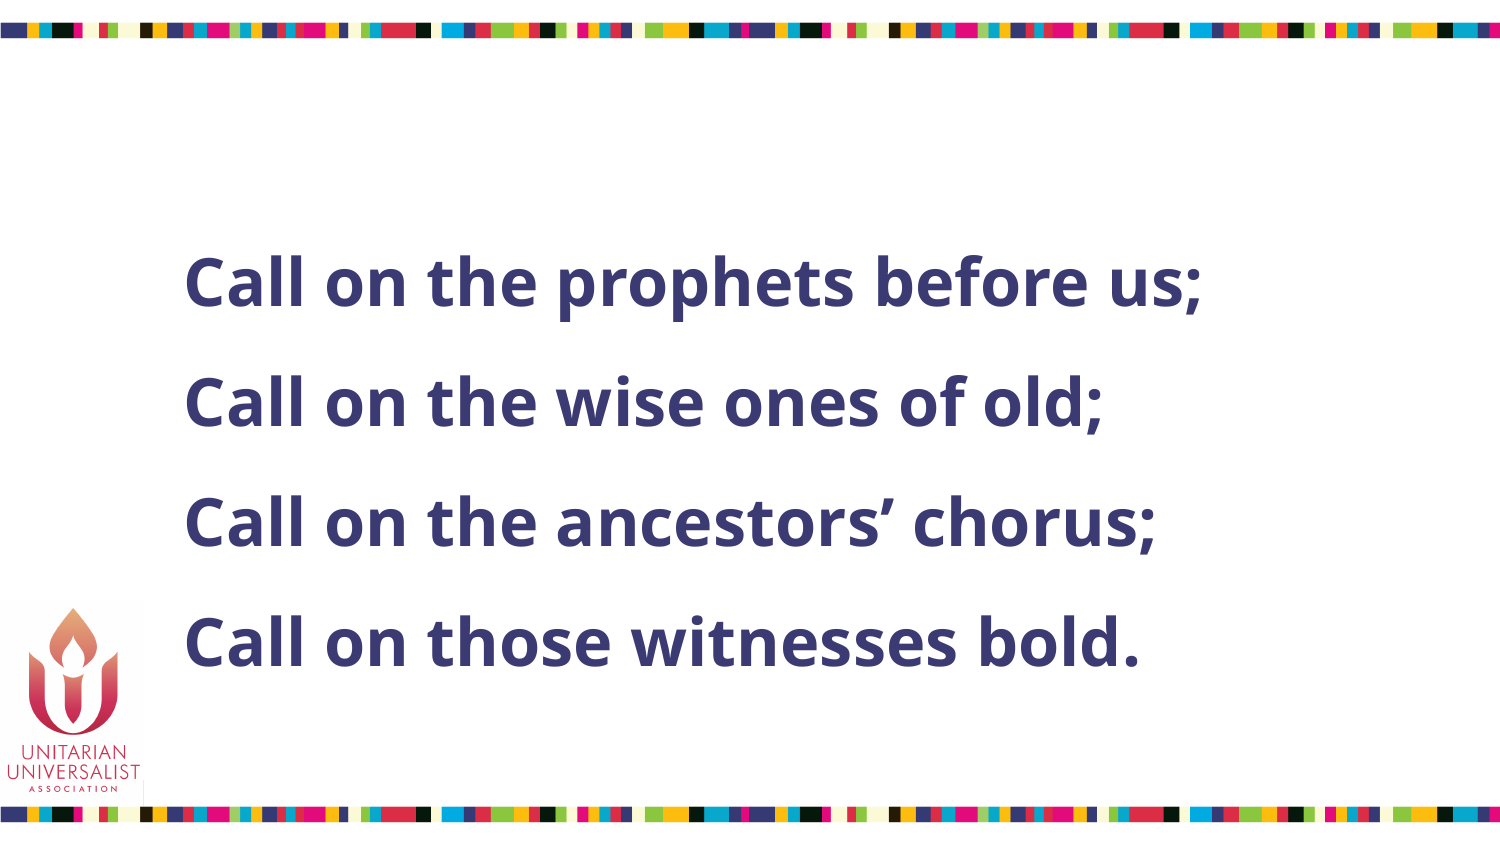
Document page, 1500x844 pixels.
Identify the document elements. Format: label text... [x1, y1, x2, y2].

picture [0, 600, 1500, 824]
text_box Call on the prophets before us; Call on the wise ones of old; Call on the ancestors’ chorus; Call on those witnesses bold. [168, 184, 1421, 695]
picture [0, 22, 1500, 40]
